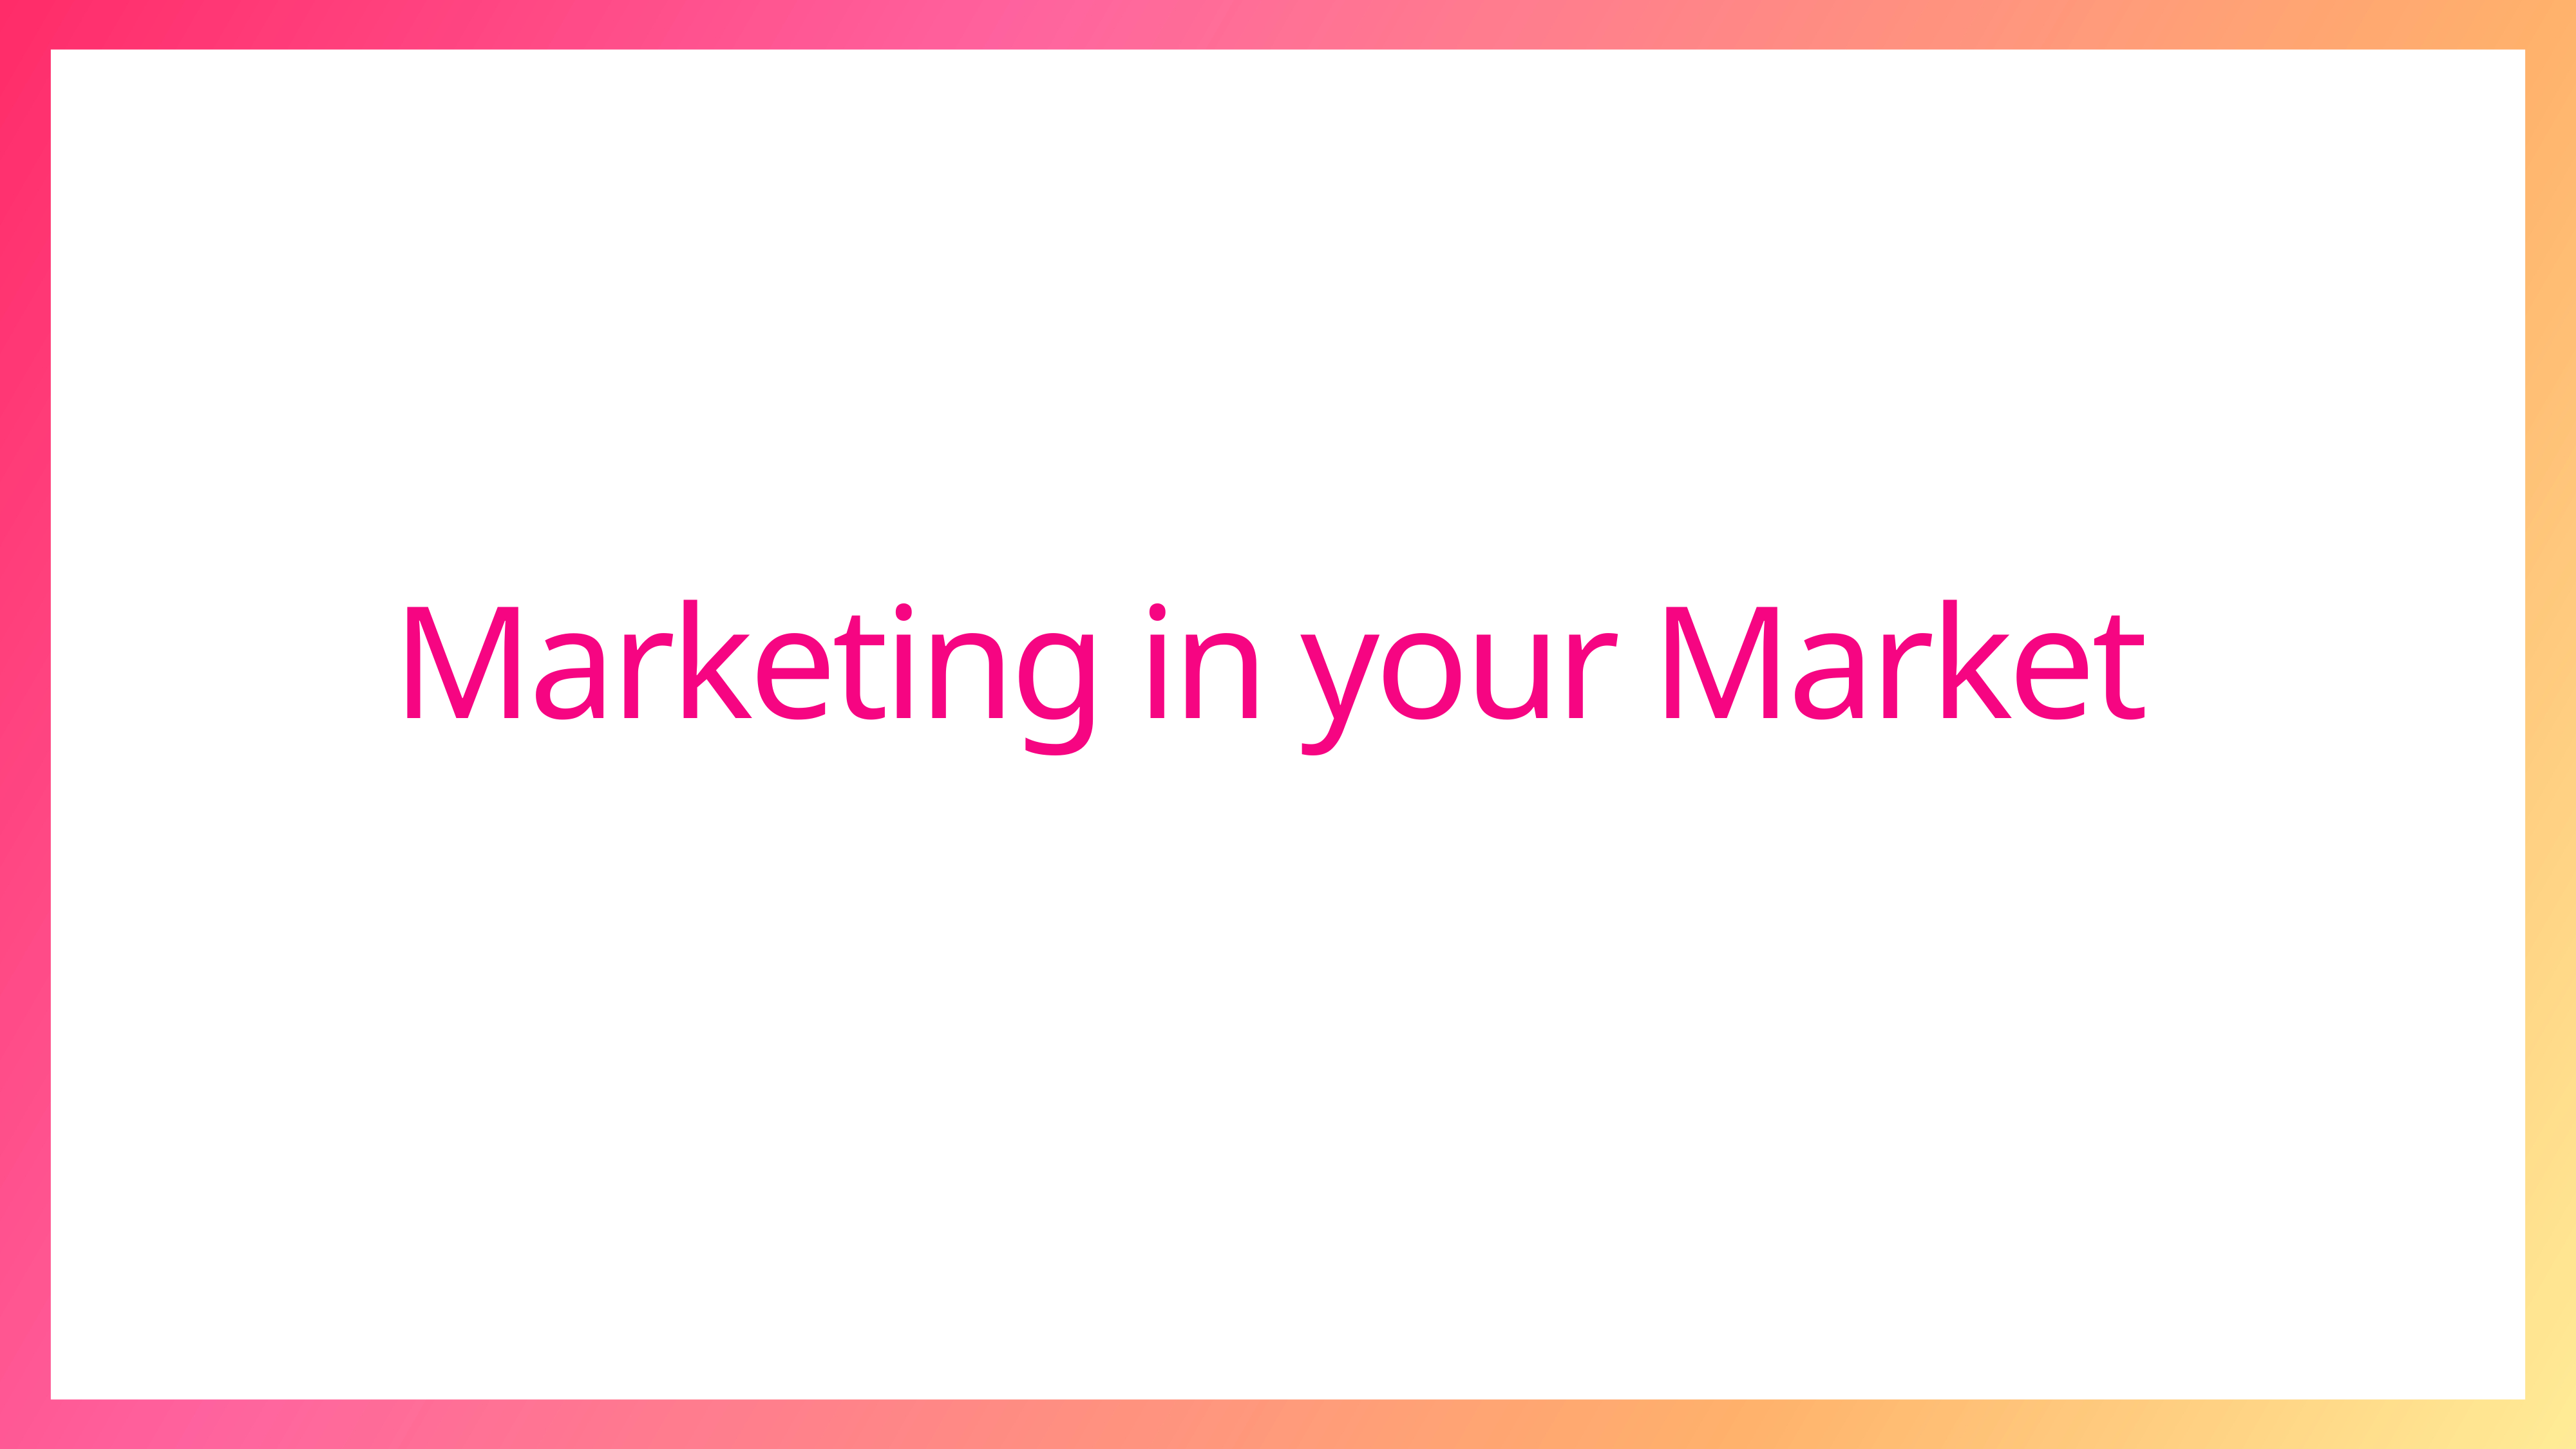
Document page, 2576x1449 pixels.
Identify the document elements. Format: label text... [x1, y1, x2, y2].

title Marketing in your Market [133, 347, 2443, 758]
picture [0, 0, 2576, 1449]
